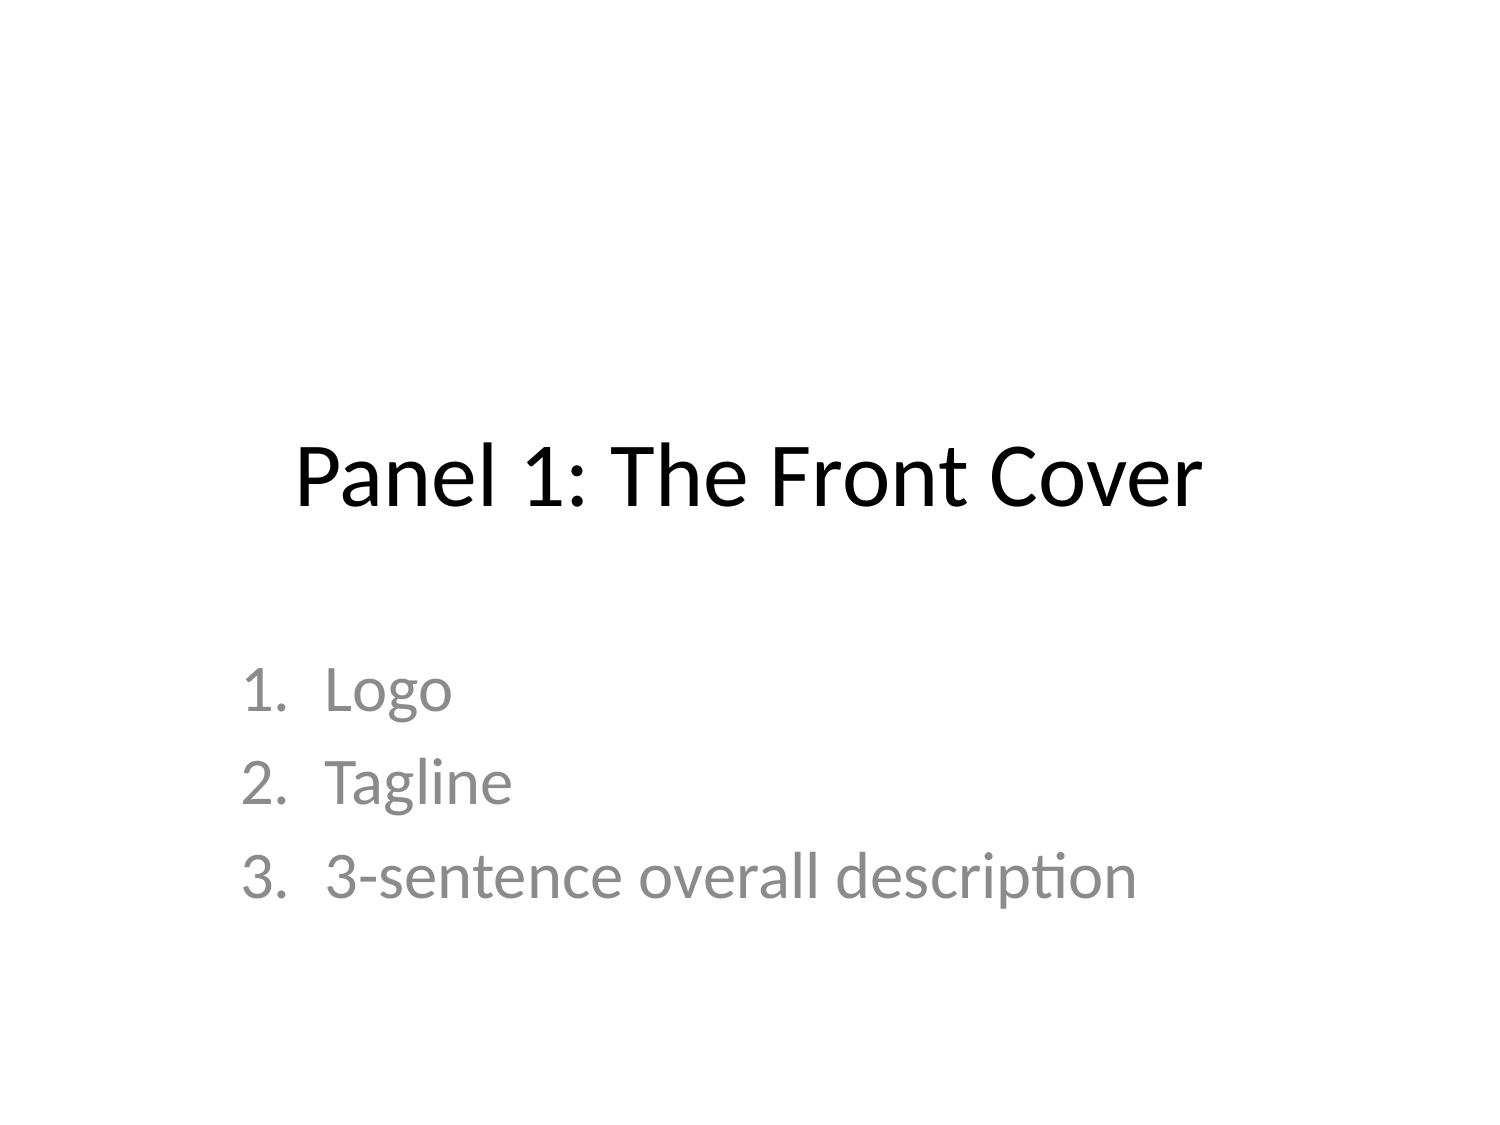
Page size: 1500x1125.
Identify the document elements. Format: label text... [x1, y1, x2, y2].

title Panel 1: The Front Cover [112, 349, 1388, 591]
subtitle Logo Tagline 3-sentence overall description [225, 637, 1275, 925]
